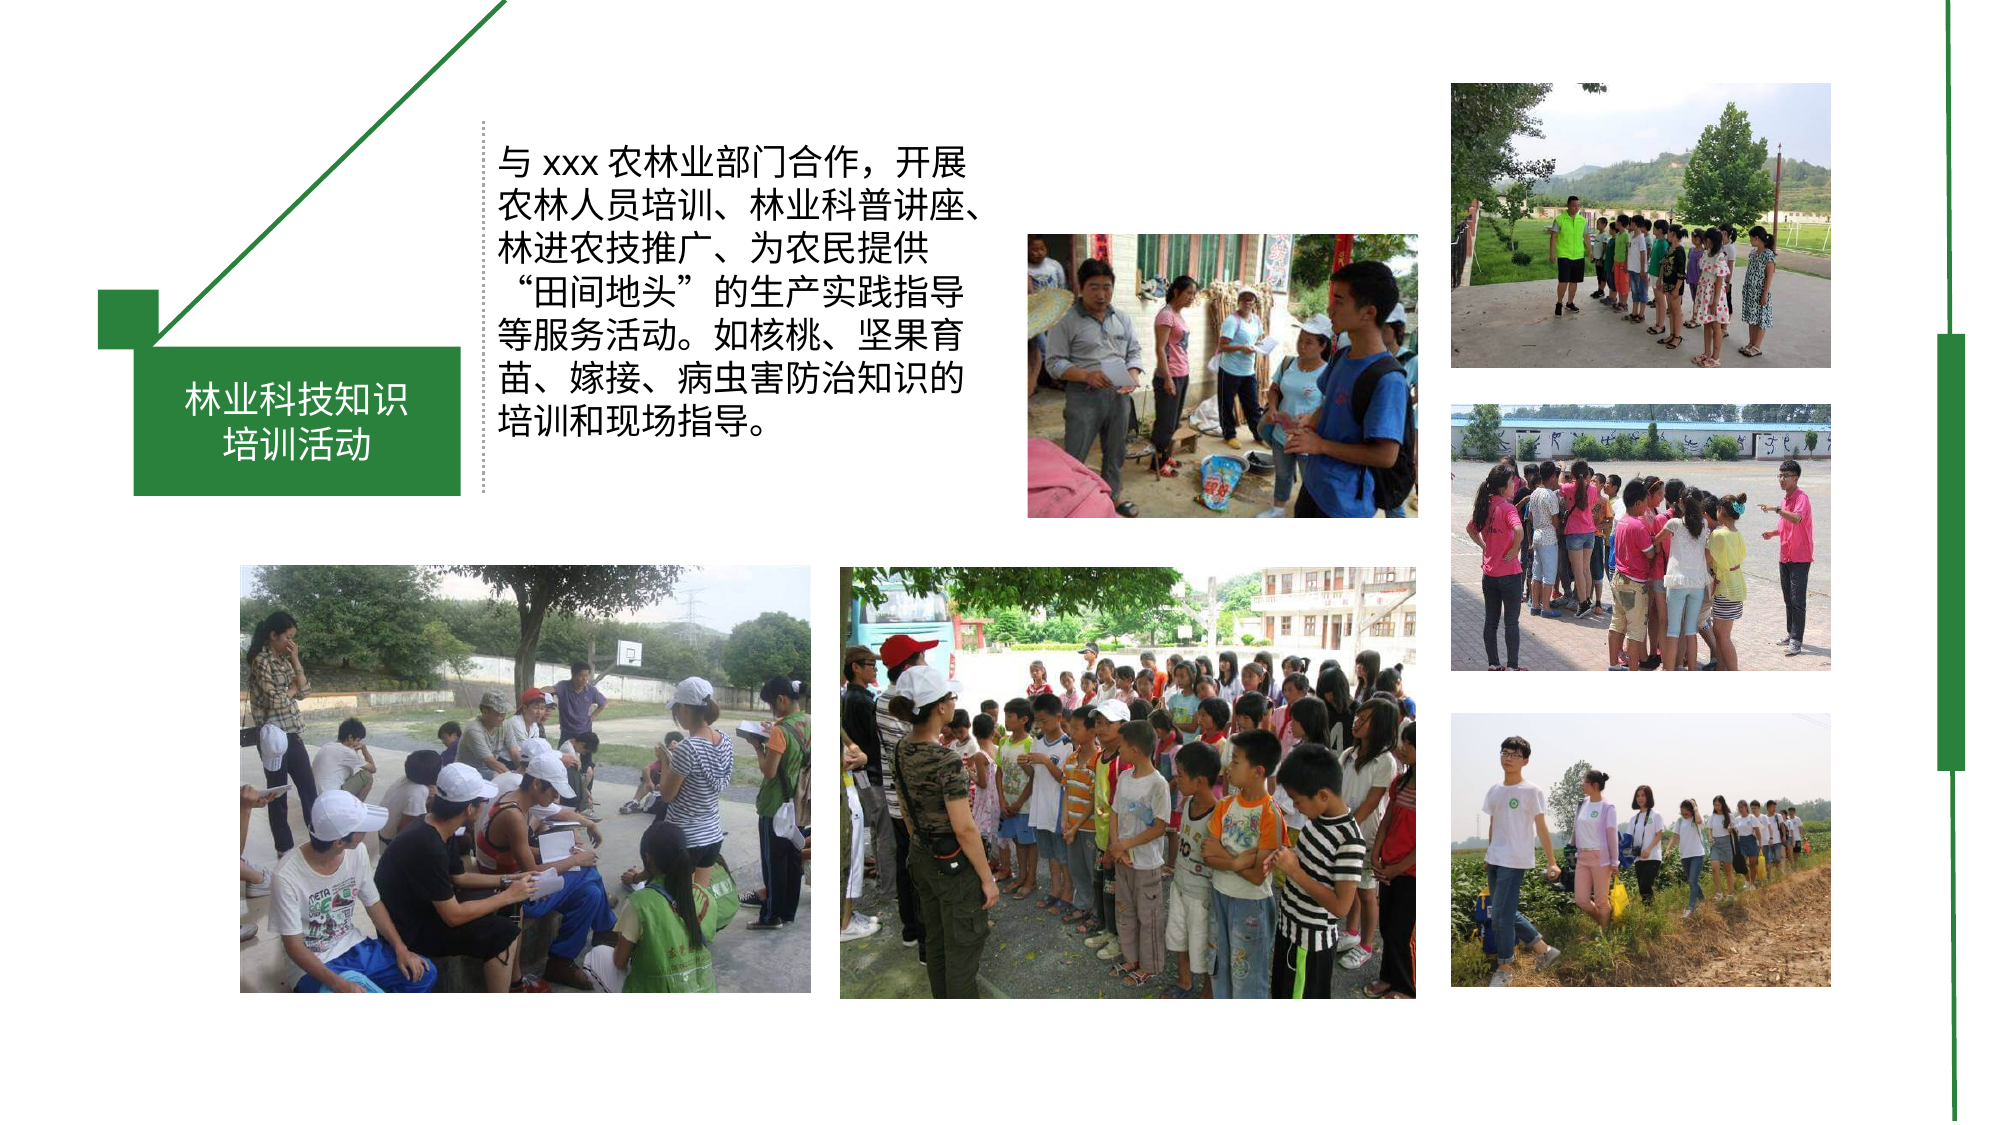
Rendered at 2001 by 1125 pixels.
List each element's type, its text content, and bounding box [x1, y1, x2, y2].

text_box [97, 289, 141, 350]
picture [1027, 234, 1419, 519]
text_box [1955, 333, 1966, 772]
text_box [1947, 0, 1955, 1121]
text_box [1936, 333, 1947, 772]
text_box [1451, 83, 1831, 987]
text_box 林业科技知识 培训活动 [133, 346, 462, 497]
picture [240, 565, 811, 993]
text_box 与xxx农林业部门合作，开展农林人员培训、林业科普讲座、林进农技推广、为农民提供“田间地头”的生产实践指导等服务活动。如核桃、坚果育苗、嫁接、病虫害防治知识的培训和现场指导。 [484, 131, 991, 450]
picture [840, 567, 1416, 999]
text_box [141, 0, 506, 354]
